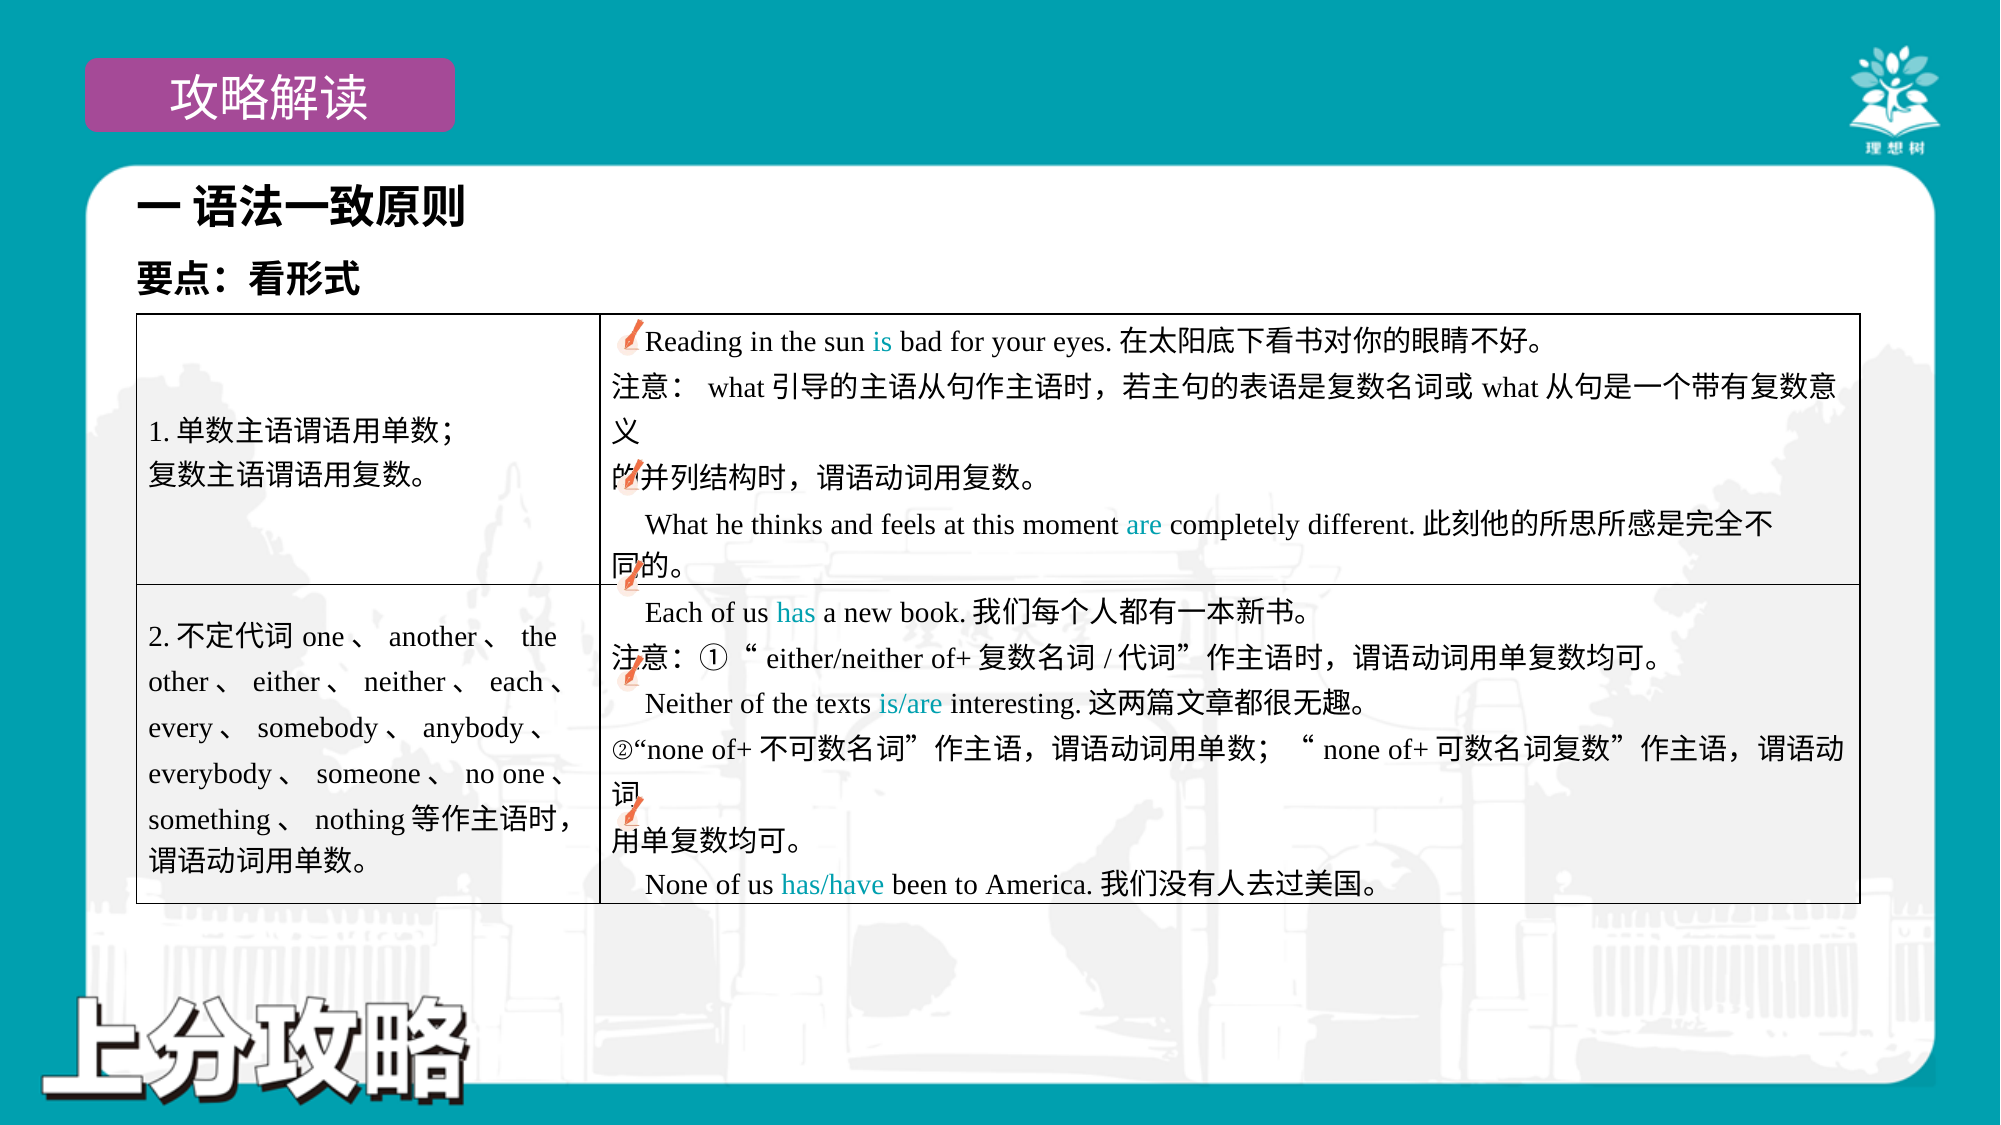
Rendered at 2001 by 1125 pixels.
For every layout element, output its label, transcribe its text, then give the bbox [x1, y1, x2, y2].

table_header 1.单数主语谓语用单数； 复数主语谓语用复数。 [137, 315, 599, 584]
text_box 一 语法一致原则 [136, 176, 1865, 232]
picture [0, 0, 2000, 1125]
table_header ____Reading in the sun is bad for your eyes.在太阳底下看书对你的眼睛不好。 注意：what引导的主语从句作主语时，若主句的表语是复数名词或what从句是一个带有复数意义 的并列结构时，谓语动词用复数。 ____What he thinks and feels at this moment are completely different.此刻他的所思所感是完全不 同的。 [601, 315, 1859, 584]
table_cell ____Each of us has a new book.我们每个人都有一本新书。 注意：①“either/neither of+复数名词/代词”作主语时，谓语动词用单复数均可。 ____Neither of the texts is/are interesting.这两篇文章都很无趣。 ②“none of+不可数名词”作主语，谓语动词用单数；“none of+可数名词复数”作主语，谓语动词 用单复数均可。 ____None of us has/have been to America.我们没有人去过美国。 [601, 585, 1859, 903]
table_cell 2.不定代词one、another、the other、either、neither、each、 every、somebody、anybody、 everybody、someone、no one、 something、nothing等作主语时， 谓语动词用单数。 [137, 585, 599, 903]
text_box 要点：看形式#1 [136, 233, 1865, 293]
